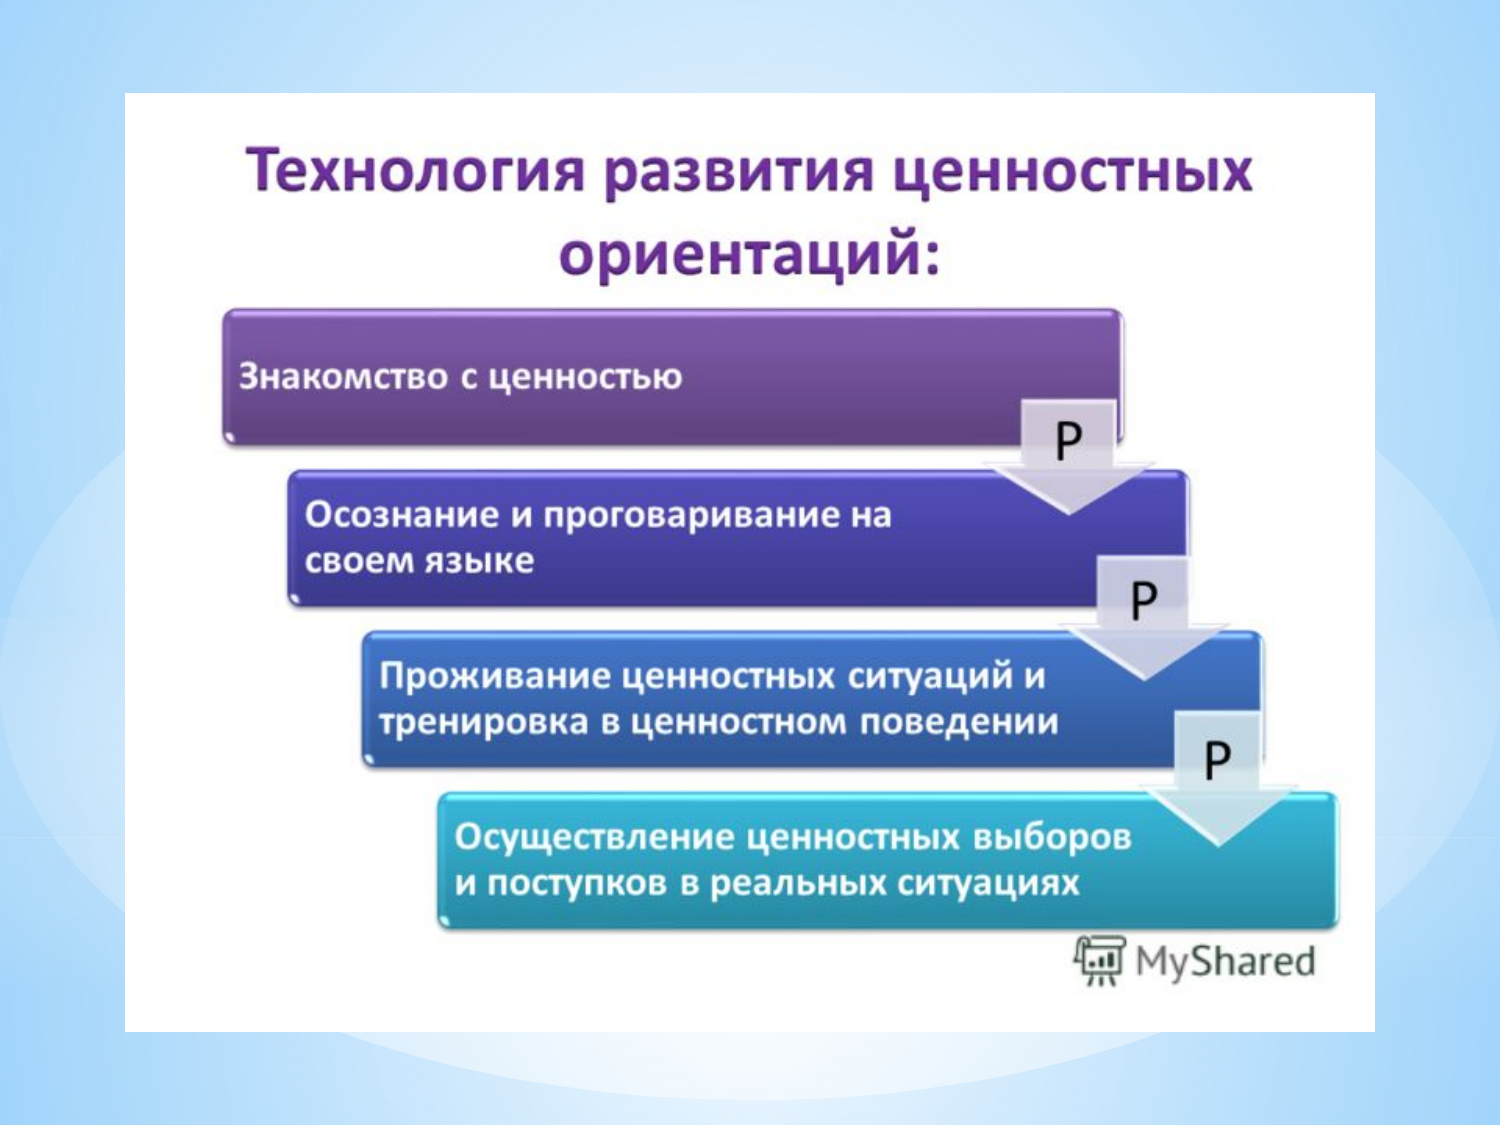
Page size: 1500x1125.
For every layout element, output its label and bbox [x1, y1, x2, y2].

picture [124, 93, 1376, 1032]
